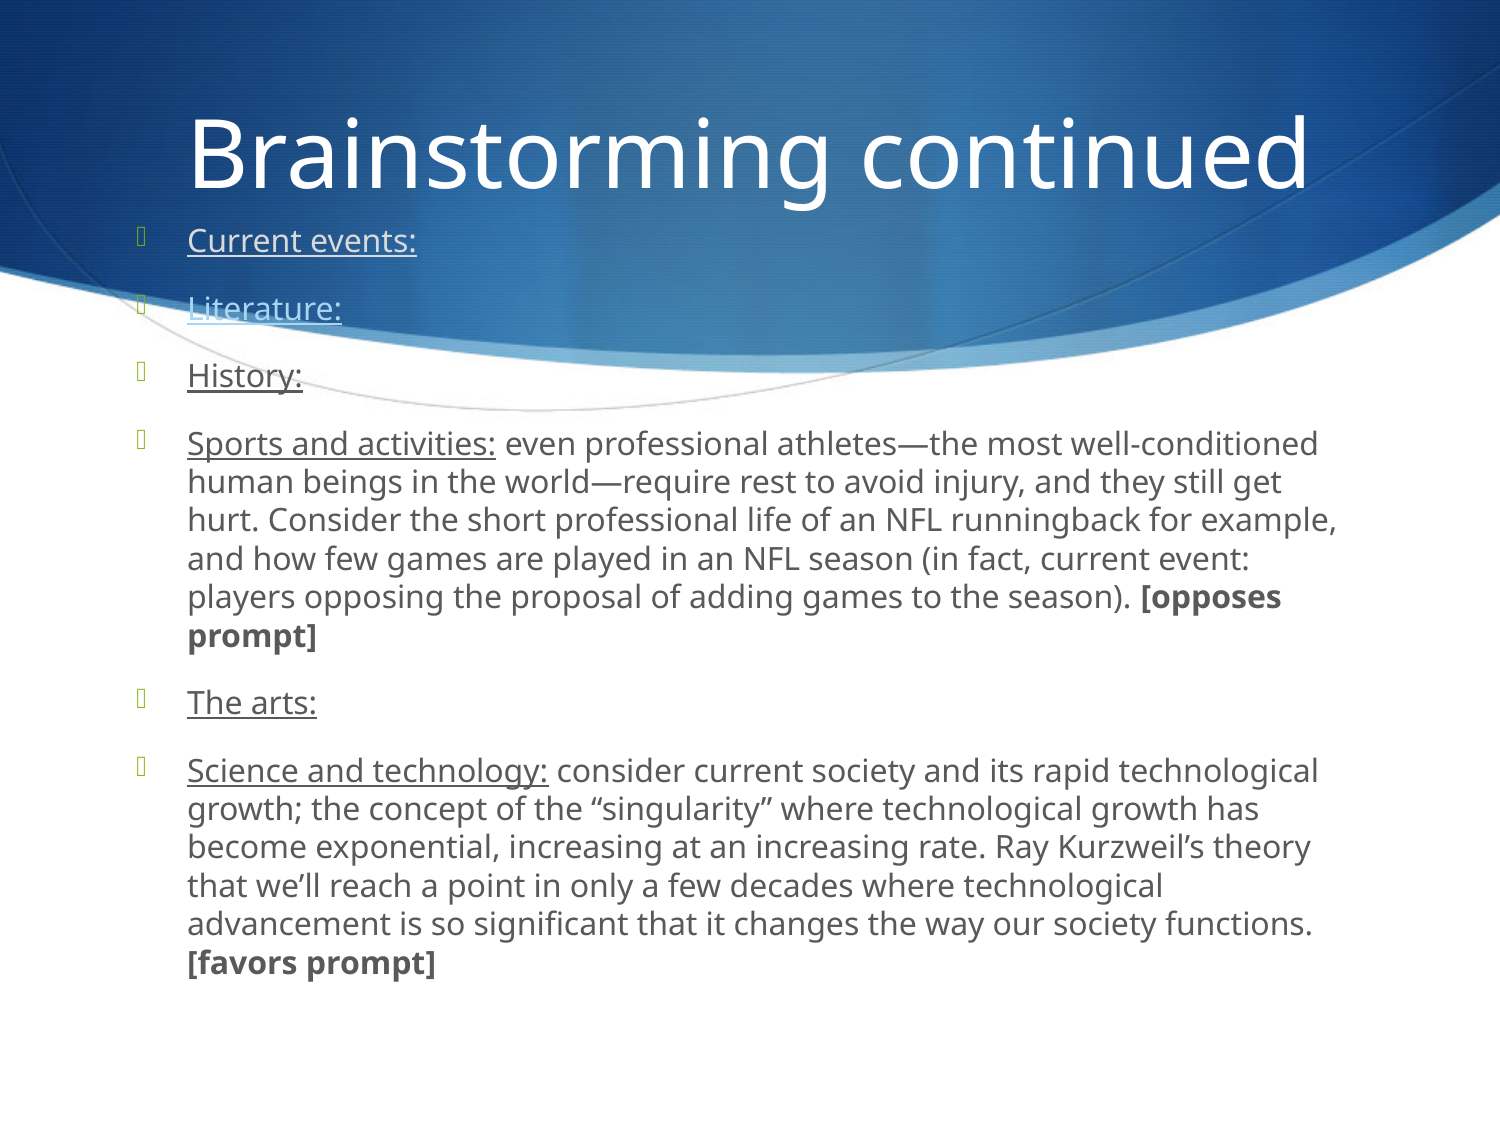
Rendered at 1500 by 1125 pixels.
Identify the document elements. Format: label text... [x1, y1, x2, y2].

list Current events: Literature: History: Sports and activities: even professional athletes—the most well-conditioned human beings in the world—require rest to avoid injury, and they still get hurt. Consider the short professional life of an NFL runningback for example, and how few games are played in an NFL season (in fact, current event: players opposing the proposal of adding games to the season). [opposes prompt] The arts: Science and technology: consider current society and its rapid technological growth; the concept of the “singularity” where technological growth has become exponential, increasing at an increasing rate. Ray Kurzweil’s theory that we’ll reach a point in only a few decades where technological advancement is so significant that it changes the way our society functions. [favors prompt] [121, 212, 1379, 991]
picture [0, 0, 1500, 1125]
title Brainstorming continued [74, 56, 1426, 245]
